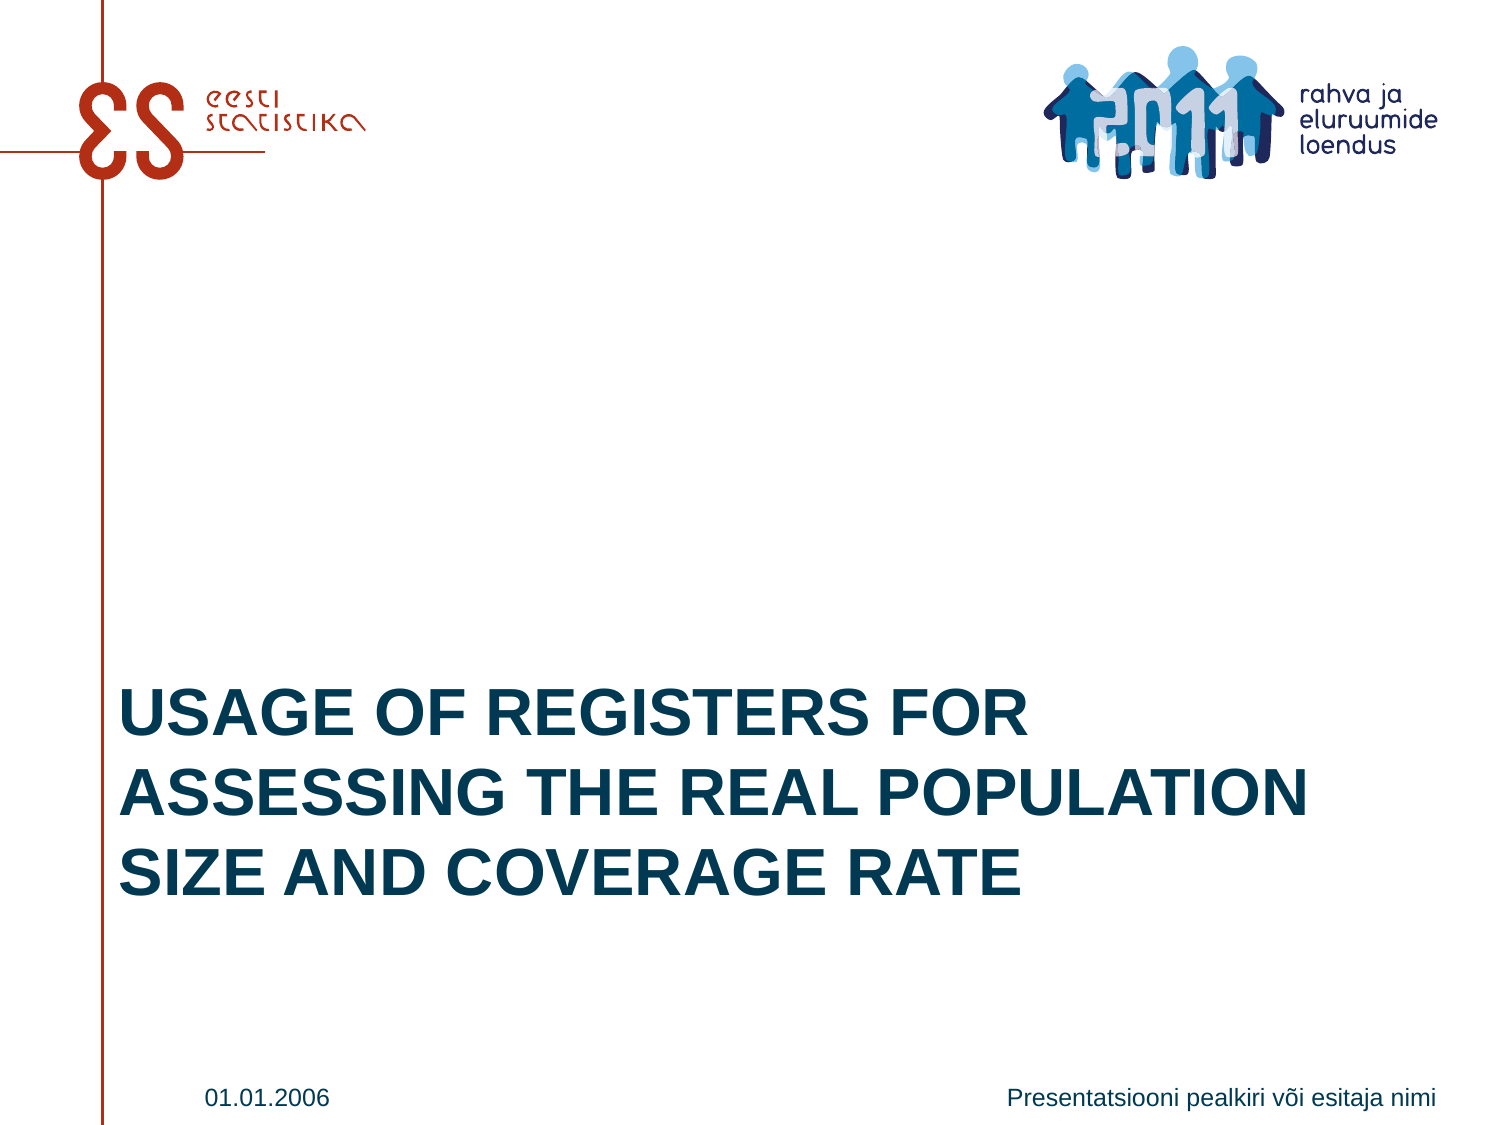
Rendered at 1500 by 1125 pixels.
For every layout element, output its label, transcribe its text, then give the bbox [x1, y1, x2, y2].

footer 01.01.2006 [204, 1087, 680, 1125]
title Usage of registers for assessing the real population size and coverage rate [118, 668, 1394, 947]
